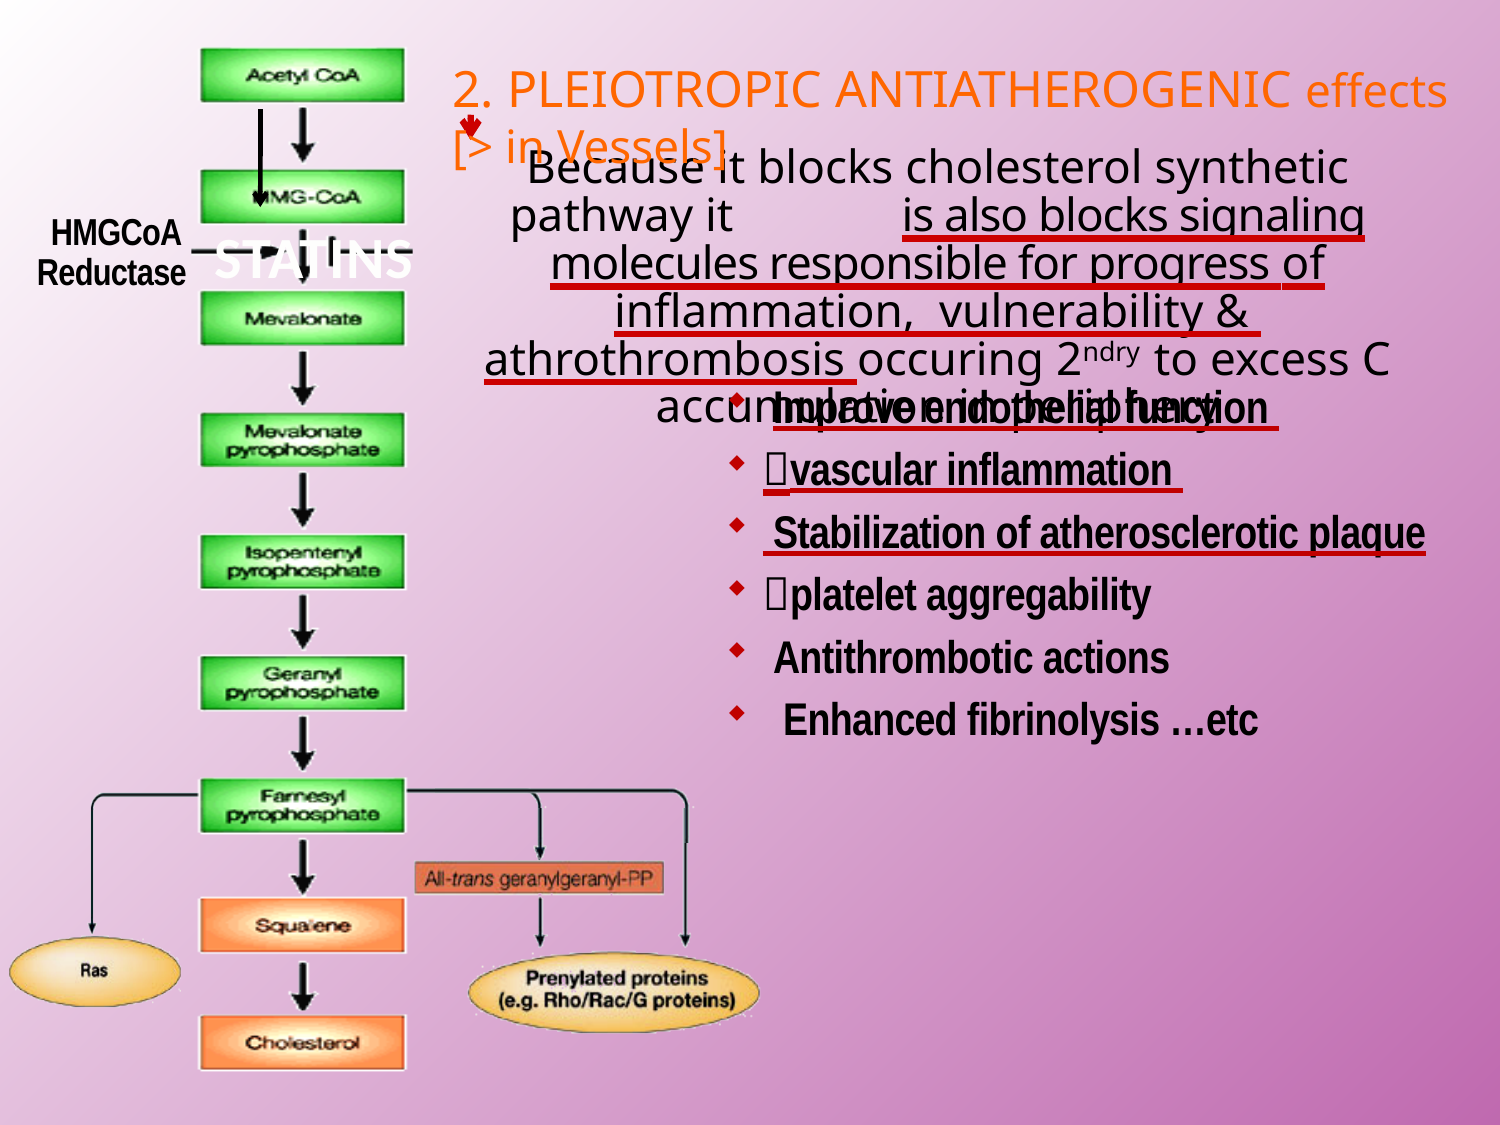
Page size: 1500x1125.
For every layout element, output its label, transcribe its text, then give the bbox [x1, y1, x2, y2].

text_box Because it blocks cholesterol synthetic pathway it is also blocks signaling molecules responsible for progress of inflammation, vulnerability & athrothrombosis occuring 2ndry to excess C accumulation in periphery [425, 137, 1450, 440]
text_box STATINS [417, 212, 538, 298]
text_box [437, 49, 1500, 140]
text_box Improve endothelial function vascular inflammation Stabilization of atherosclerotic plaque platelet aggregability Antithrombotic actions Enhanced fibrinolysis …etc [712, 374, 1500, 753]
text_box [417, 766, 807, 1048]
text_box HMGCoA Reductase [14, 206, 185, 301]
picture [190, 24, 413, 1076]
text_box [8, 766, 185, 1048]
